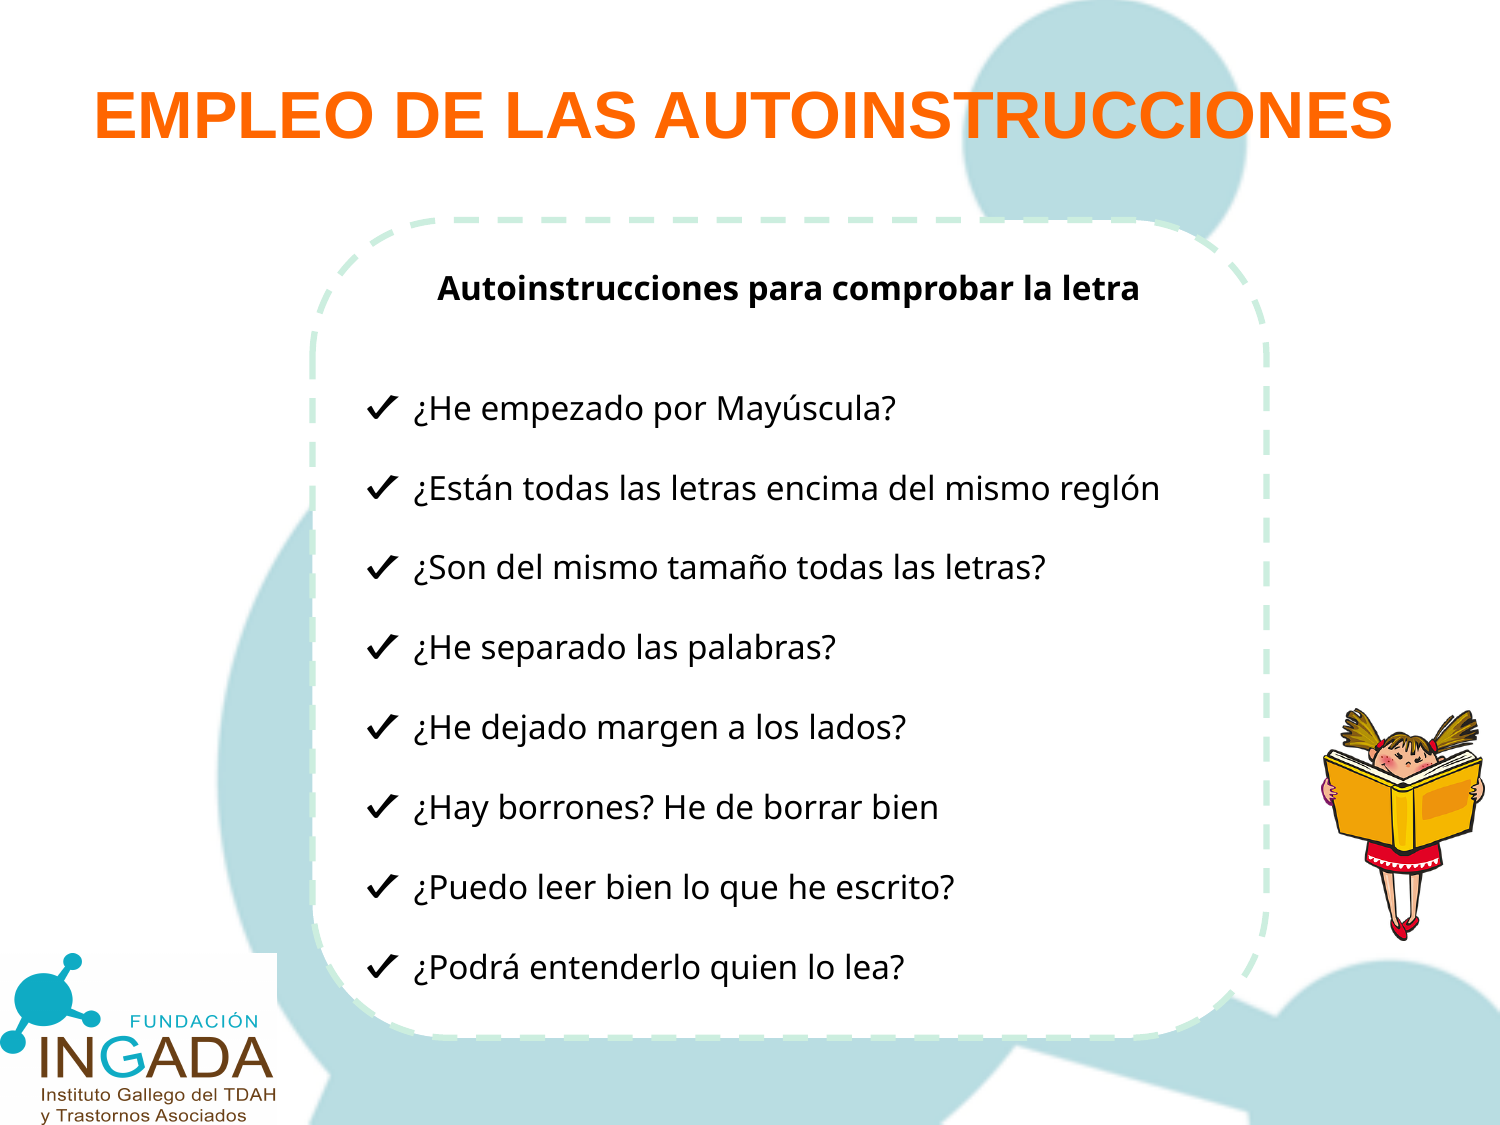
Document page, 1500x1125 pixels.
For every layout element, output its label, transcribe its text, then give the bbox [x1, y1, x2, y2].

picture [367, 634, 391, 659]
picture [367, 954, 391, 978]
picture [367, 794, 391, 818]
picture [367, 874, 391, 898]
picture [0, 0, 1500, 1125]
text_box Autoinstrucciones para comprobar la letra ¿He empezado por Mayúscula? ¿Están todas las letras encima del mismo reglón ¿Son del mismo tamaño todas las letras? ¿He separado las palabras? ¿He dejado margen a los lados? ¿Hay borrones? He de borrar bien ¿Puedo leer bien lo que he escrito? ¿Podrá entenderlo quien lo lea? [312, 219, 1267, 1038]
picture [367, 555, 391, 579]
picture [367, 714, 391, 739]
picture [367, 395, 391, 419]
text_box EMPLEO DE LAS AUTOINSTRUCCIONES [78, 69, 1500, 264]
picture [367, 475, 391, 499]
